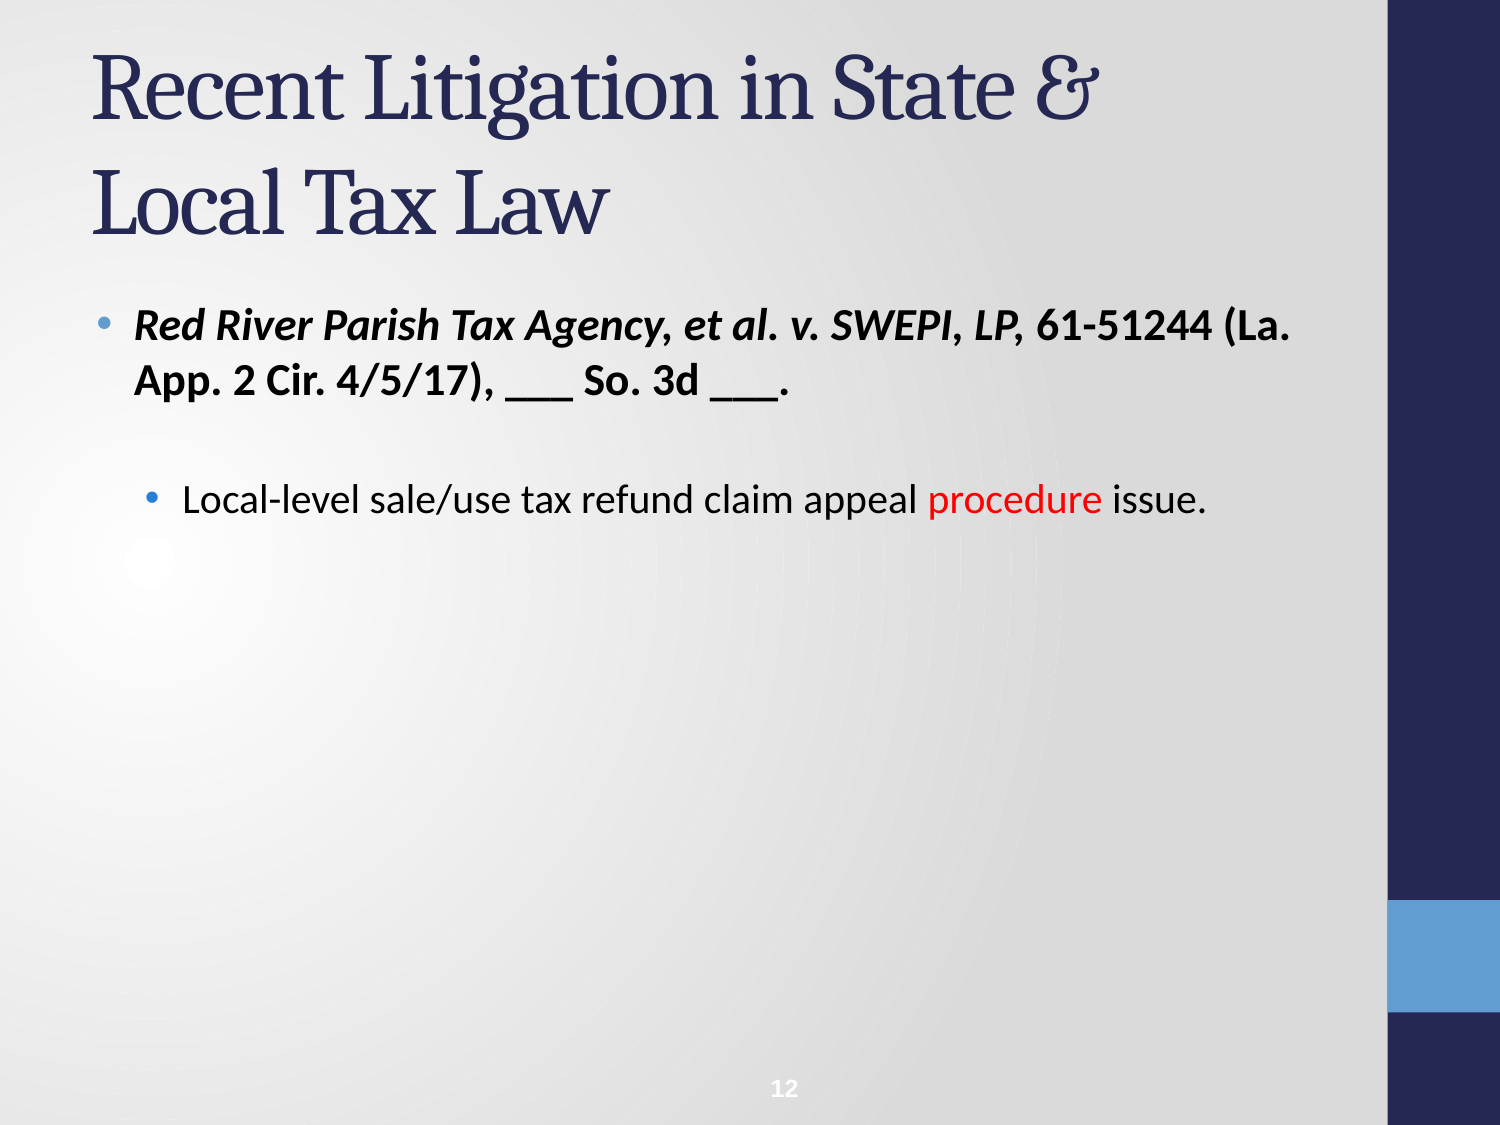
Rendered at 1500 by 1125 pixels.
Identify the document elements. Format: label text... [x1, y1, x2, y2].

list Red River Parish Tax Agency, et al. v. SWEPI, LP, 61-51244 (La. App. 2 Cir. 4/5/17), ___ So. 3d ___. Local-level sale/use tax refund claim appeal procedure issue. [62, 287, 1363, 1066]
text_box 12 [609, 1065, 960, 1125]
title Recent Litigation in State & Local Tax Law [75, 45, 1325, 233]
